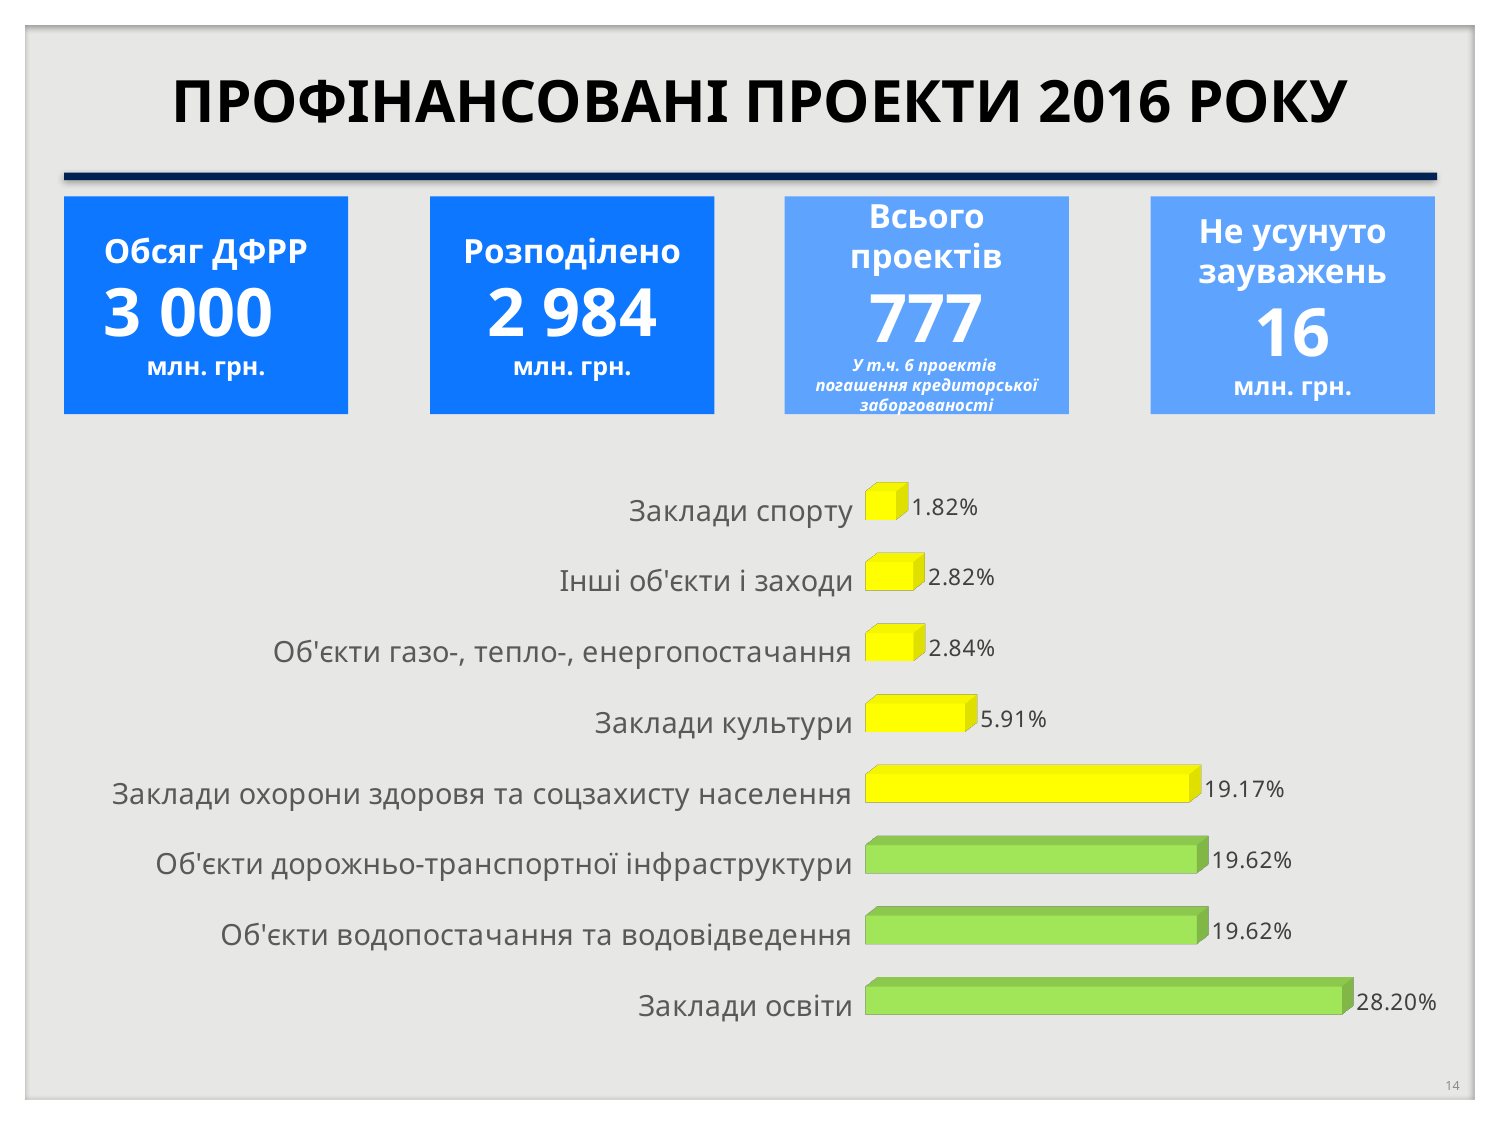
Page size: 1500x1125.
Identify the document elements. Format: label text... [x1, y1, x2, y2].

text_box Обсяг ДФРР 3 000 млн. грн. [62, 194, 350, 416]
text_box Не усунуто зауважень 16 млн. грн. [1149, 194, 1437, 416]
chart [76, 444, 1438, 1054]
text_box ПРОФІНАНСОВАНІ ПРОЕКТИ 2016 РОКУ [82, 57, 1438, 142]
text_box Розподілено 2 984 млн. грн. [428, 194, 717, 416]
text_box Всього проектів 777 У т.ч. 6 проектів погашення кредиторської заборгованості [782, 194, 1071, 416]
text_box [63, 172, 1438, 181]
slide_number 14 [1125, 1071, 1475, 1102]
